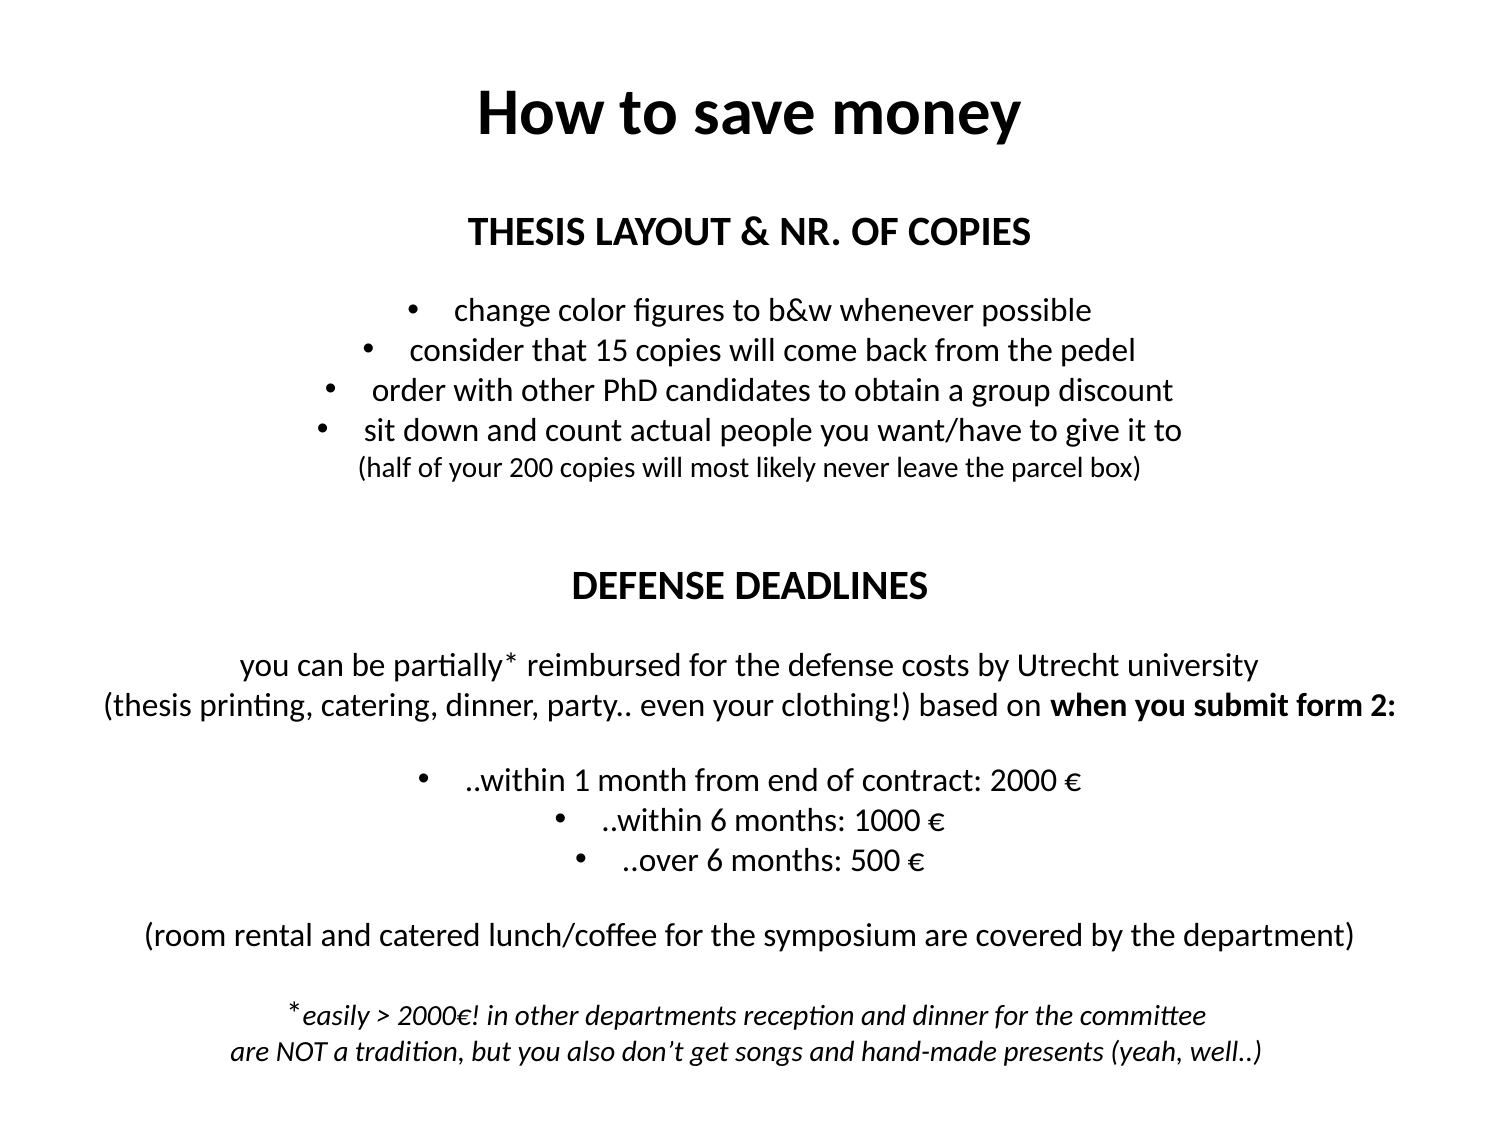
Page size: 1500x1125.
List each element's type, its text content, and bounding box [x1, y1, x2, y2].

text_box THESIS LAYOUT & NR. OF COPIES change color figures to b&w whenever possible consider that 15 copies will come back from the pedel order with other PhD candidates to obtain a group discount sit down and count actual people you want/have to give it to (half of your 200 copies will most likely never leave the parcel box) DEFENSE DEADLINES you can be partially* reimbursed for the defense costs by Utrecht university (thesis printing, catering, dinner, party.. even your clothing!) based on when you submit form 2: ..within 1 month from end of contract: 2000 € ..within 6 months: 1000 € ..over 6 months: 500 € (room rental and catered lunch/coffee for the symposium are covered by the department) *easily > 2000€! in other departments reception and dinner for the committee are NOT a tradition, but you also don’t get songs and hand-made presents (yeah, well..) [0, 196, 1500, 1110]
text_box How to save money [0, 33, 1500, 182]
